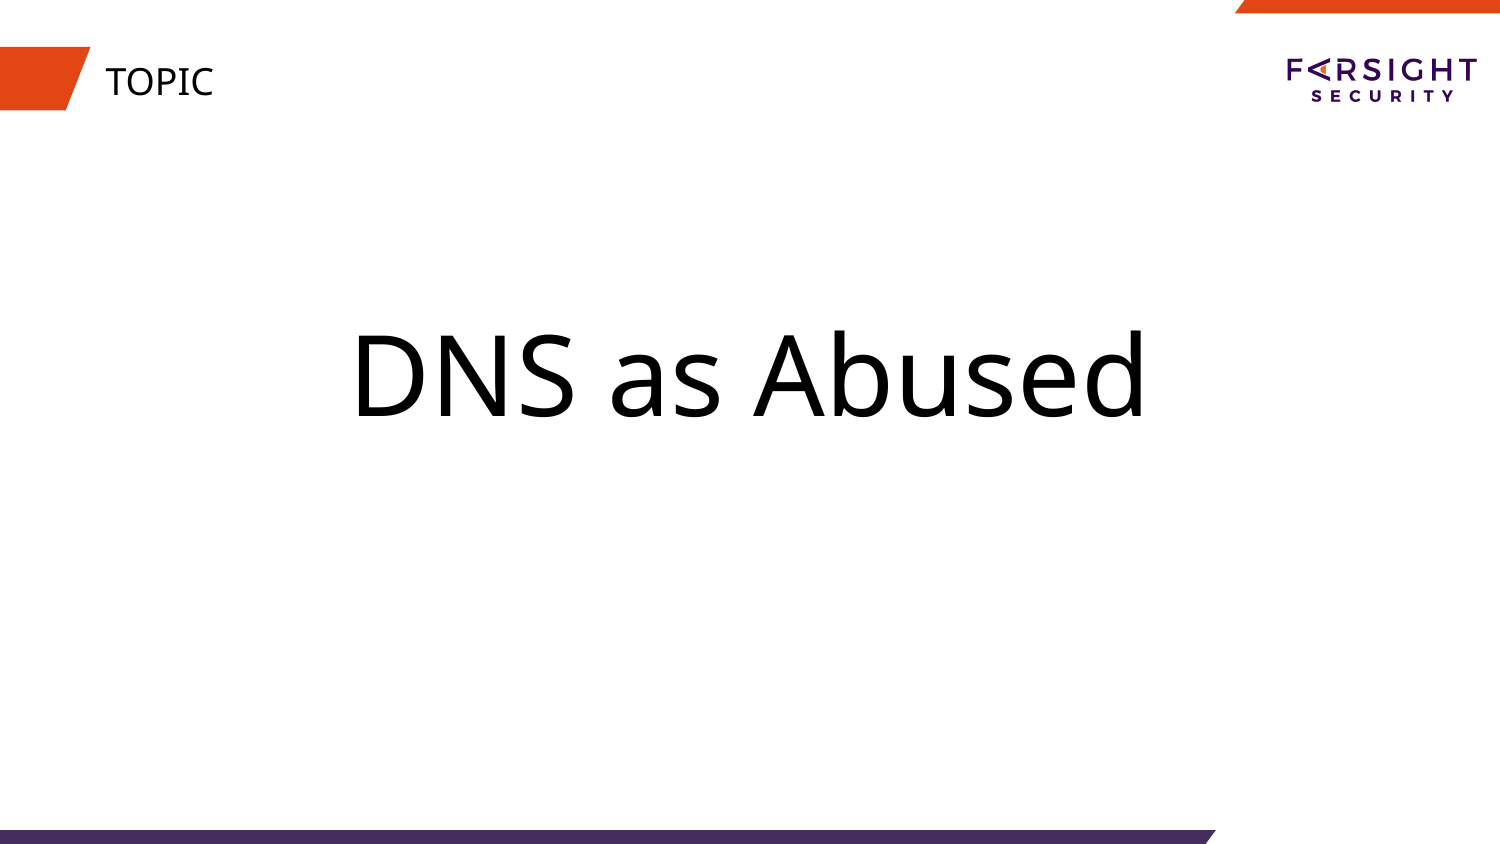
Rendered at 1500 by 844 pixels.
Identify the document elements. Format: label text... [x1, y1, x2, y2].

list DNS as Abused [318, 333, 1182, 474]
title TOPIC [90, 46, 1255, 114]
picture [1254, 29, 1500, 131]
